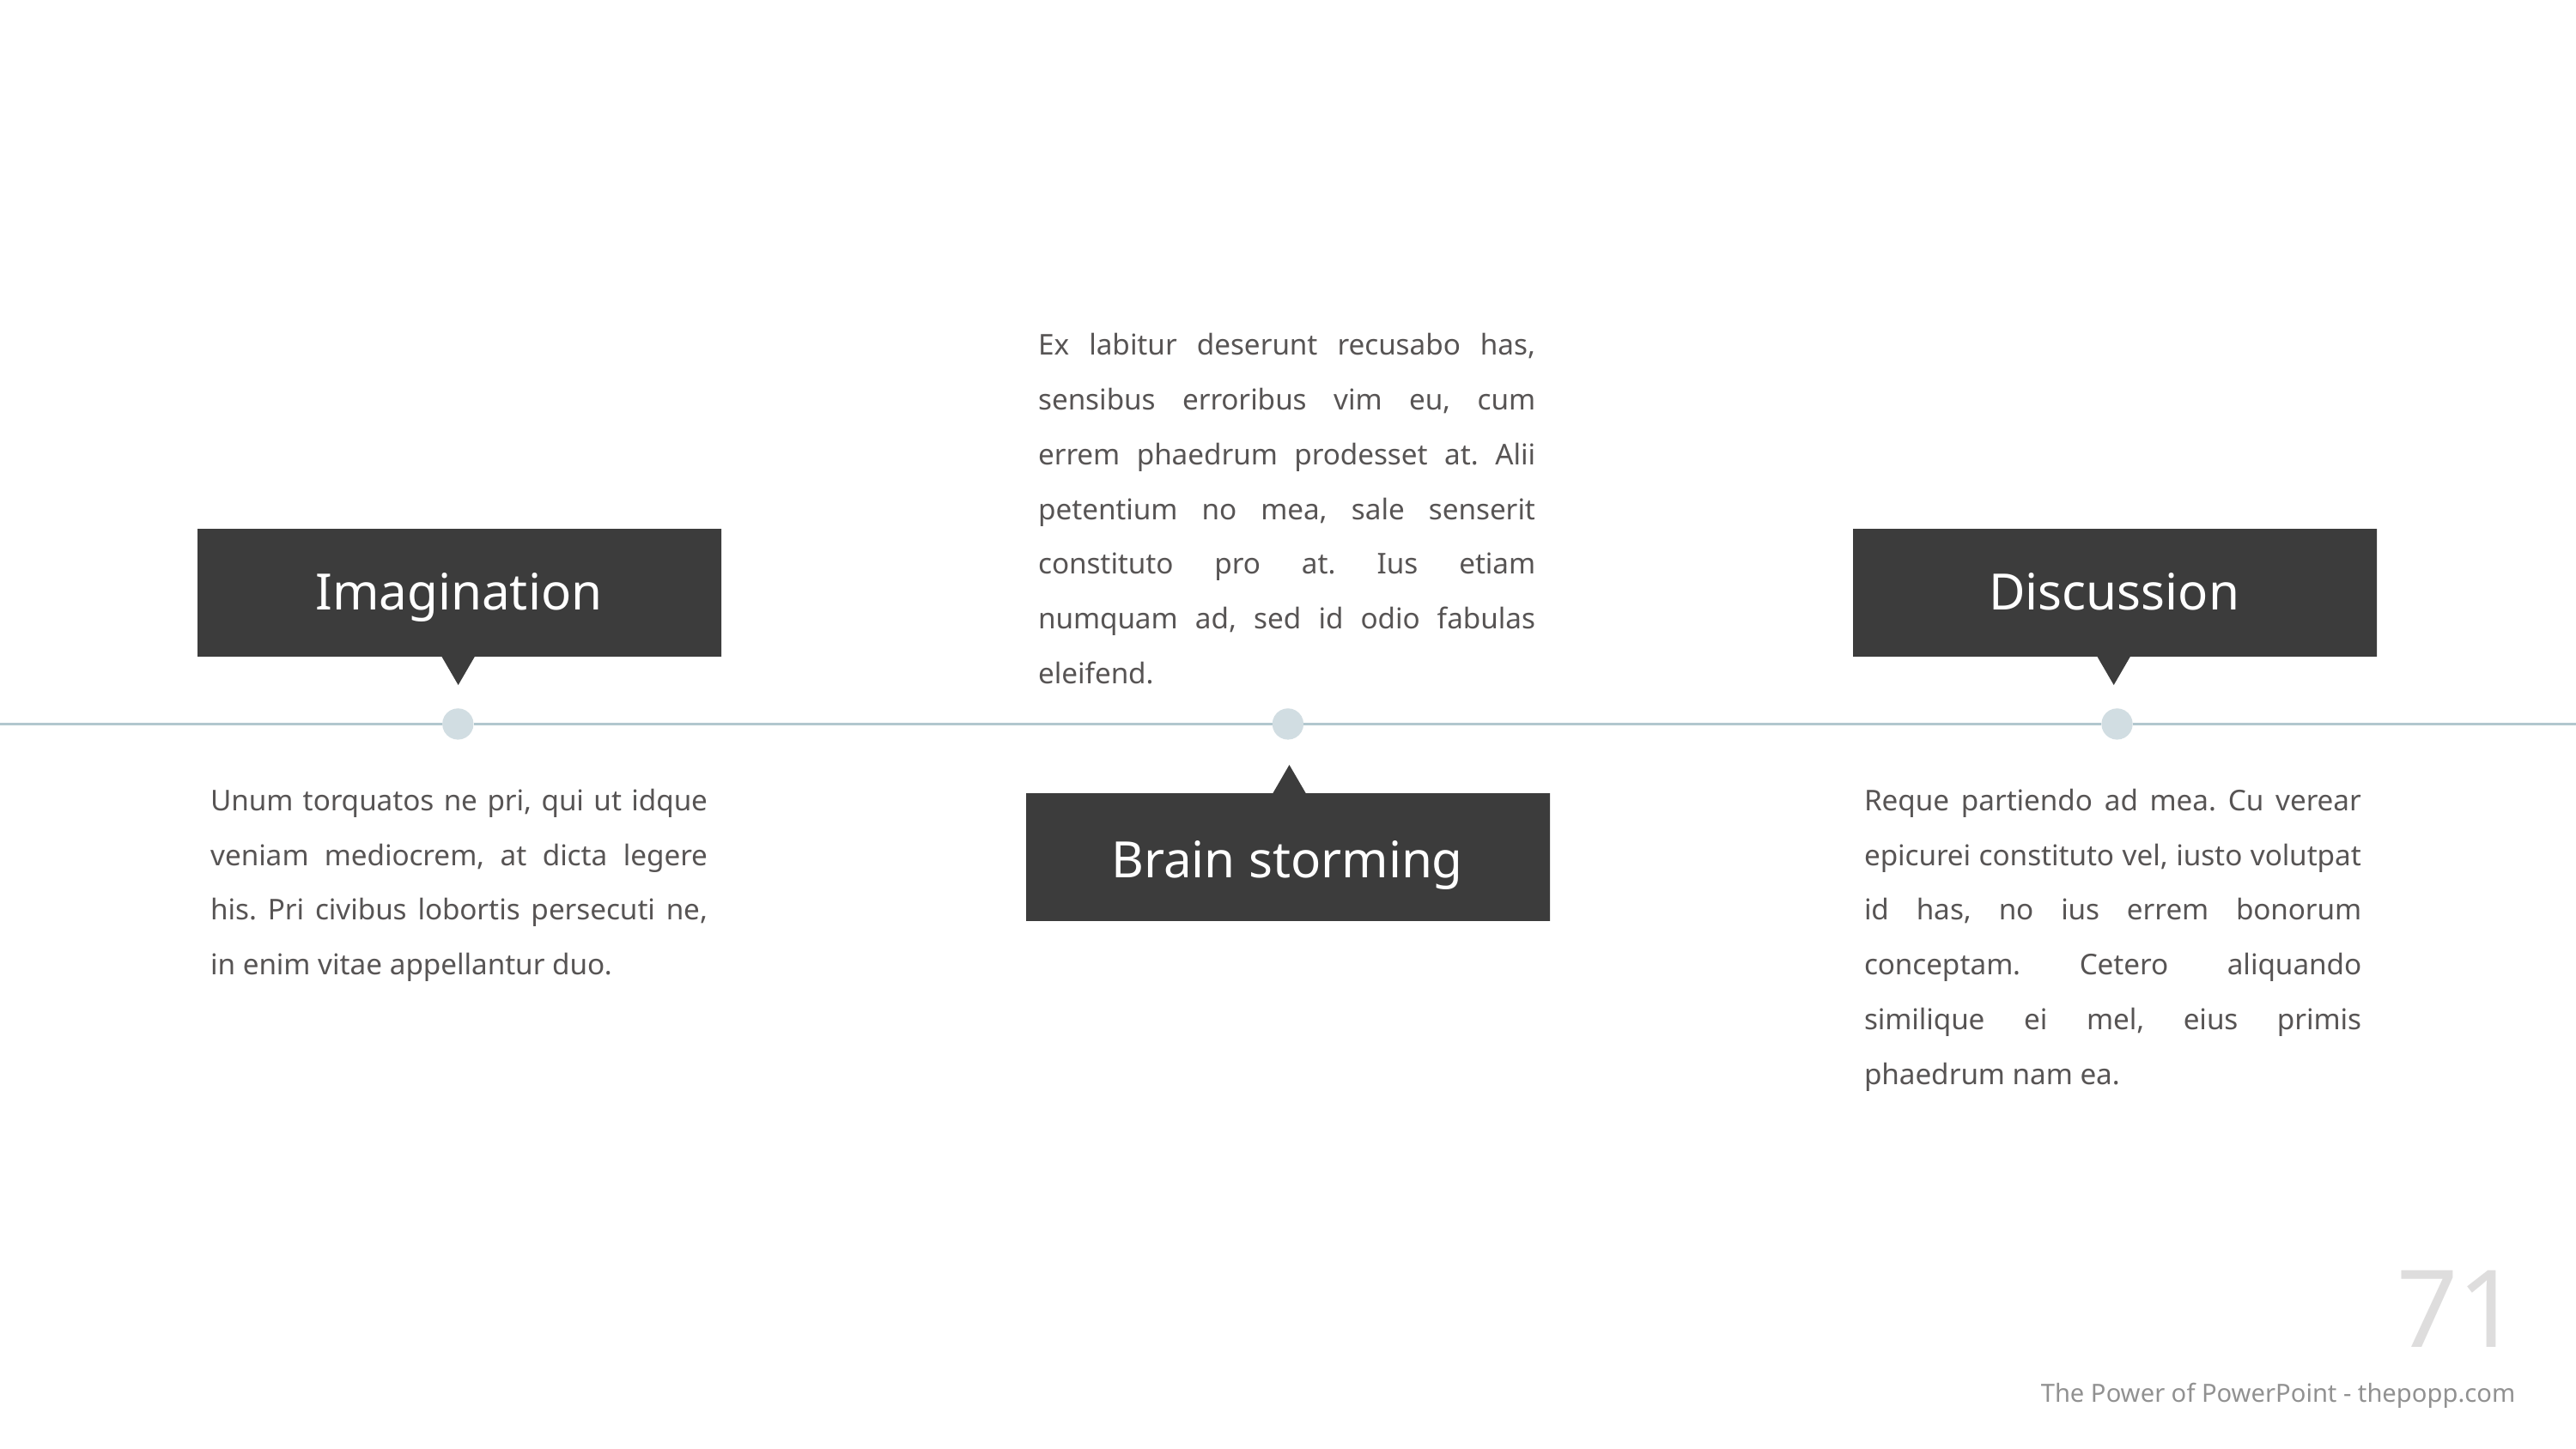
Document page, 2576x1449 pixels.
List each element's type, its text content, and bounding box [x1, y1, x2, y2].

slide_number 71 [2150, 1250, 2532, 1393]
list Discussion [1872, 547, 2356, 634]
list Imagination [216, 547, 701, 634]
list Unum torquatos ne pri, qui ut idque veniam mediocrem, at dicta legere his. Pri civibus lobortis persecuti ne, in enim vitae appellantur duo. [197, 755, 722, 1252]
list Reque partiendo ad mea. Cu verear epicurei constituto vel, iusto volutpat id has, no ius errem bonorum conceptam. Cetero aliquando similique ei mel, eius primis phaedrum nam ea. [1851, 755, 2376, 1252]
footer The Power of PowerPoint - thepopp.com [1573, 1354, 2529, 1432]
list Brain storming [1045, 814, 1529, 901]
list Ex labitur deserunt recusabo has, sensibus erroribus vim eu, cum errem phaedrum prodesset at. Alii petentium no mea, sale senserit constituto pro at. Ius etiam numquam ad, sed id odio fabulas eleifend. [1025, 199, 1550, 696]
